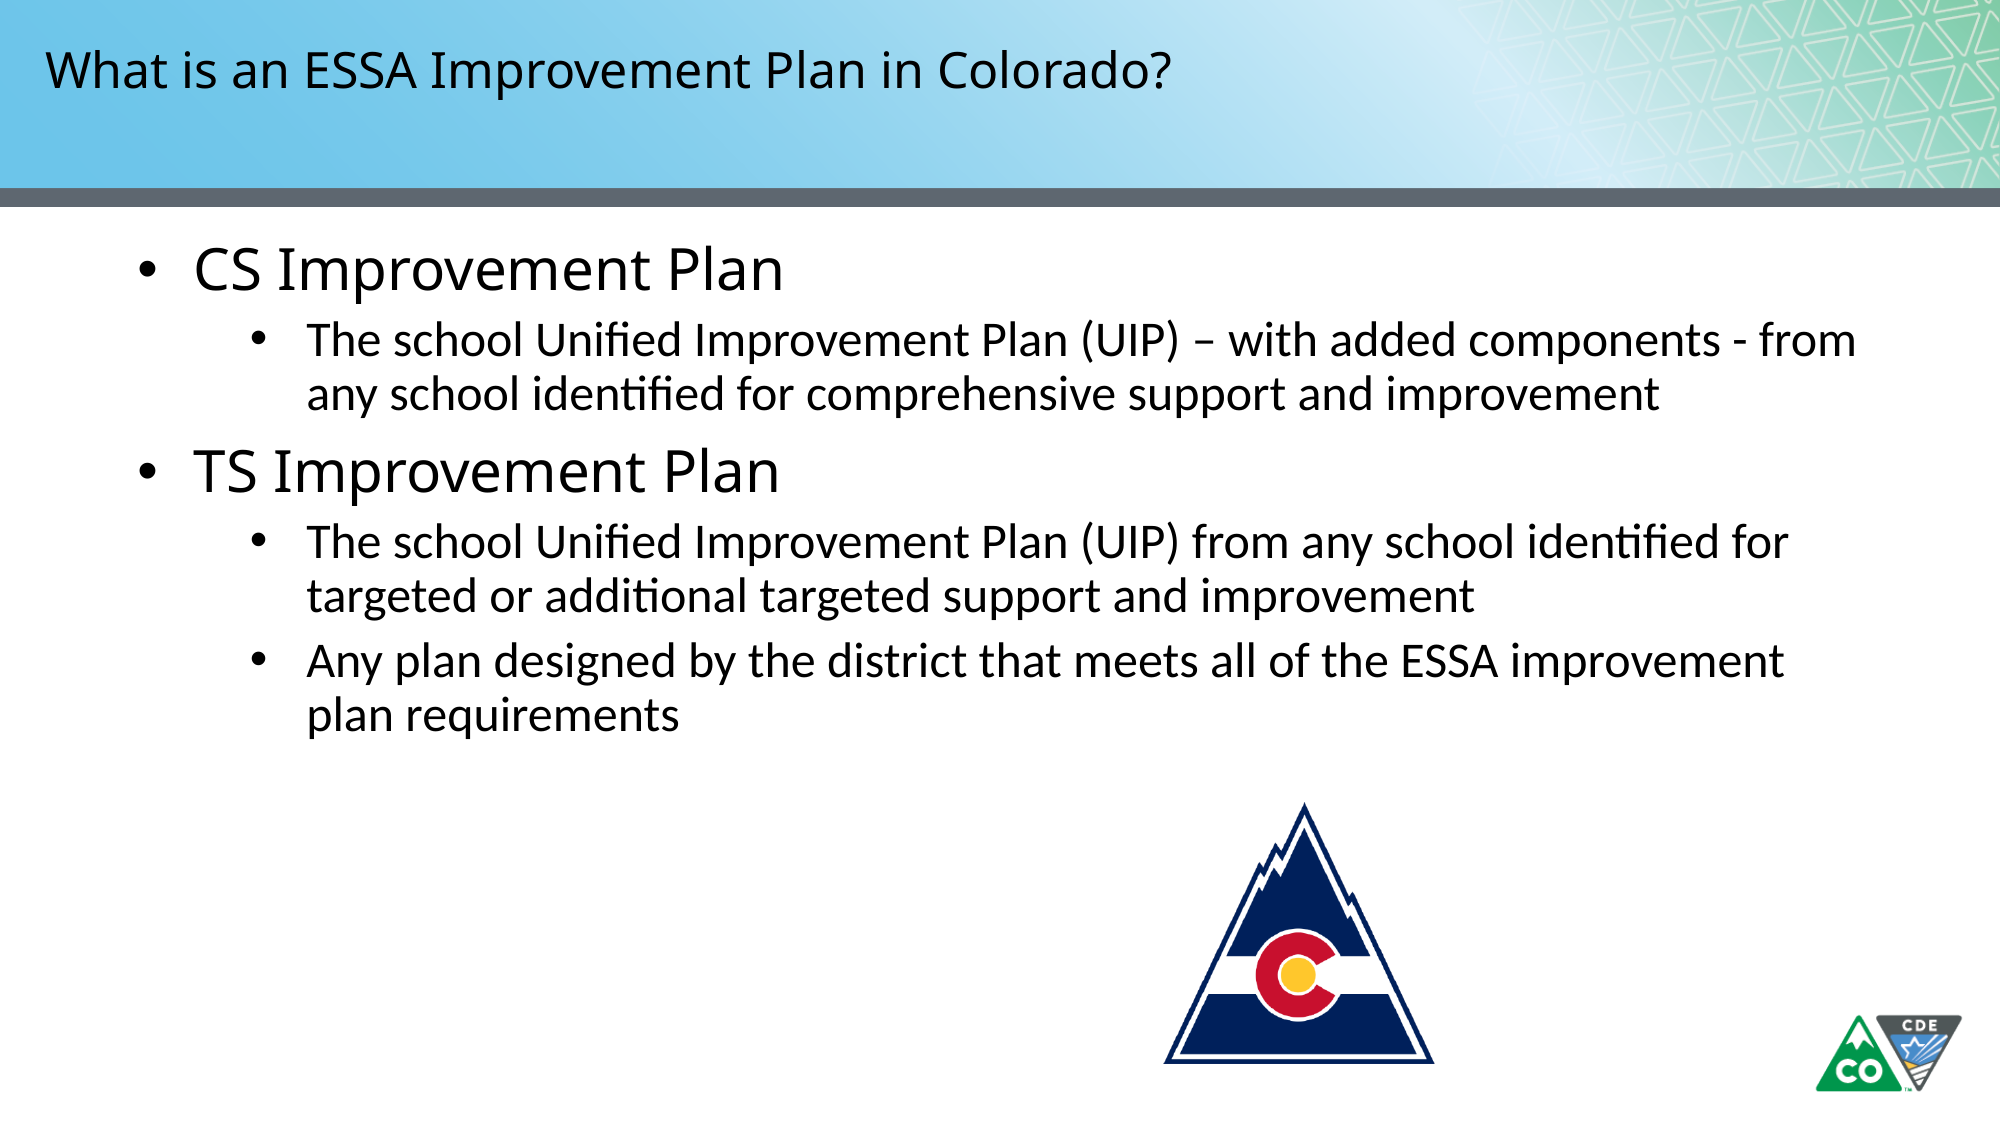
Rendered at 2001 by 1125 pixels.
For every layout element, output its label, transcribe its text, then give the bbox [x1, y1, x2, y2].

picture [1163, 802, 1435, 1064]
list CS Improvement Plan The school Unified Improvement Plan (UIP) – with added components - from any school identified for comprehensive support and improvement TS Improvement Plan The school Unified Improvement Plan (UIP) from any school identified for targeted or additional targeted support and improvement Any plan designed by the district that meets all of the ESSA improvement plan requirements [137, 239, 1863, 954]
title What is an ESSA Improvement Plan in Colorado? [45, 45, 1241, 162]
picture [0, 0, 2000, 207]
picture [1803, 1006, 1972, 1099]
